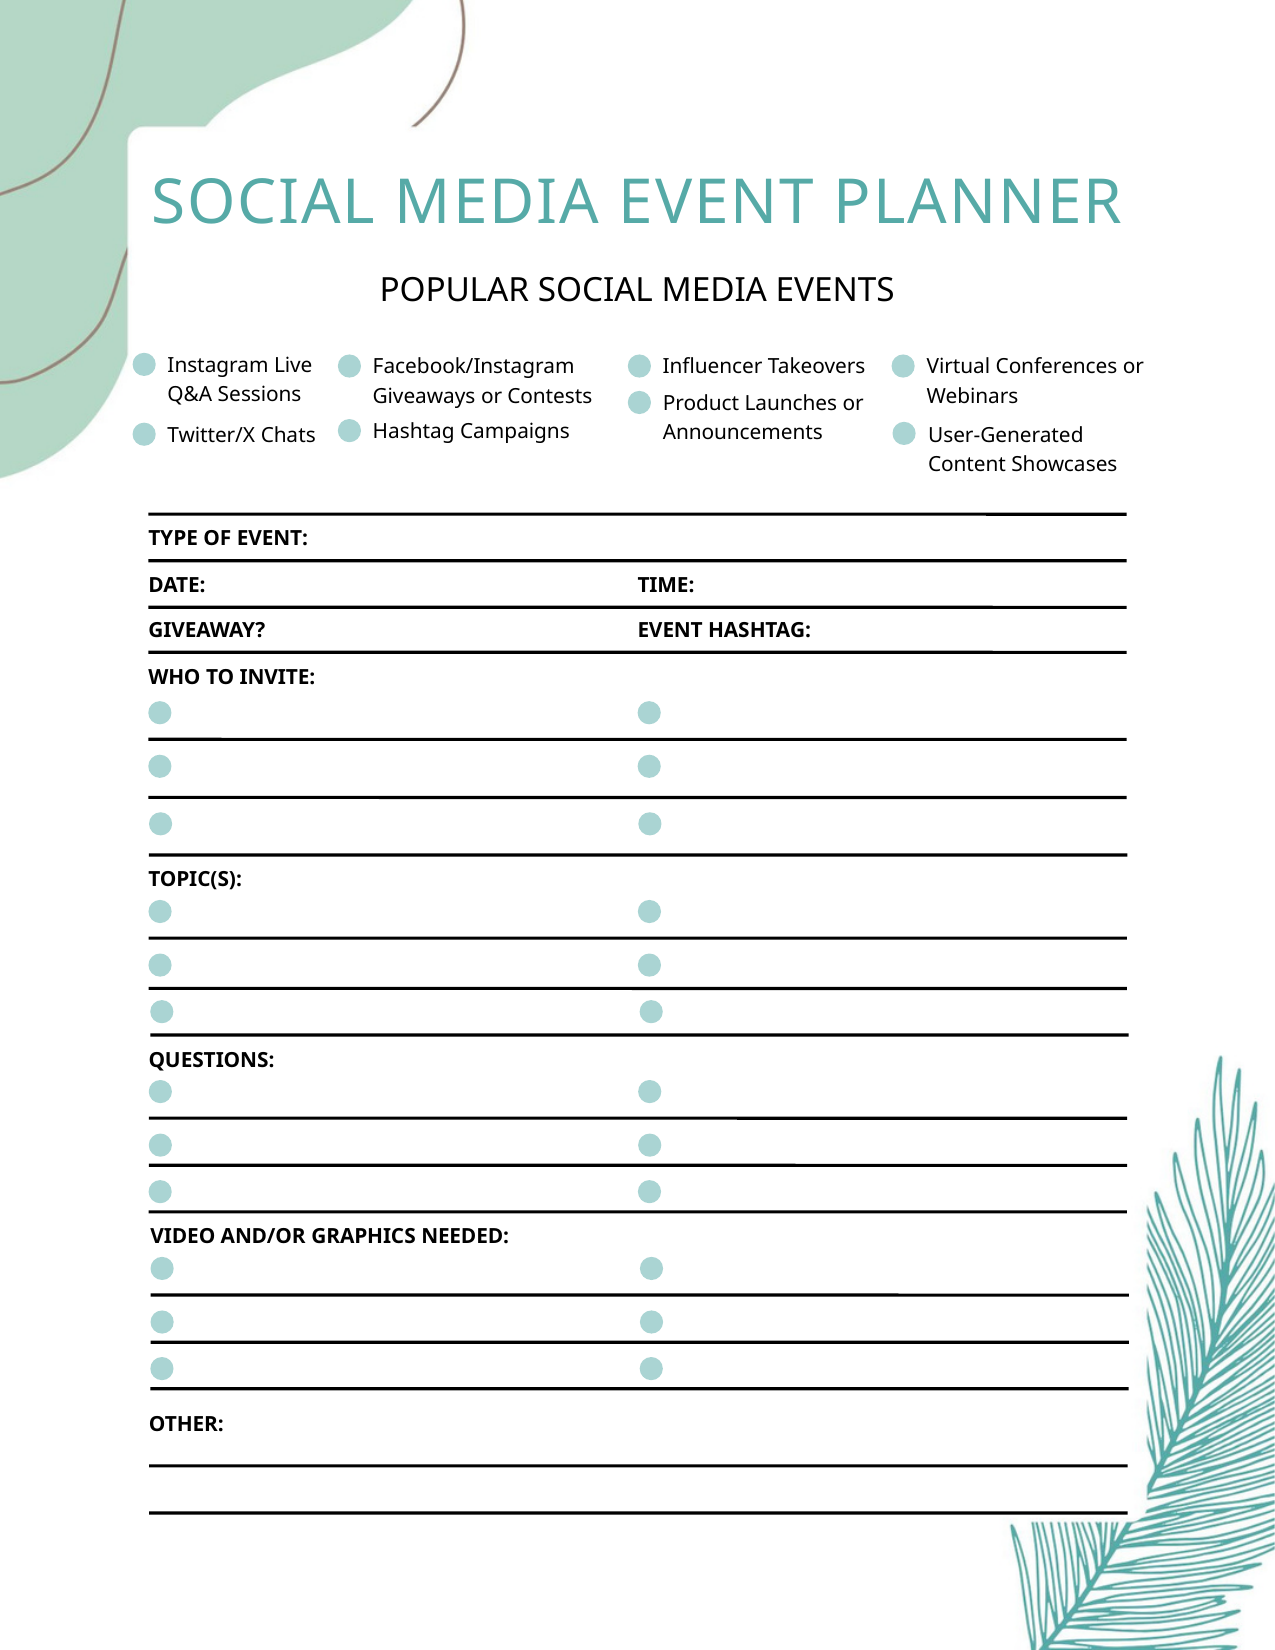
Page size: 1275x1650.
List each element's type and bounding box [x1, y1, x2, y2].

text_box [0, 0, 1275, 1650]
